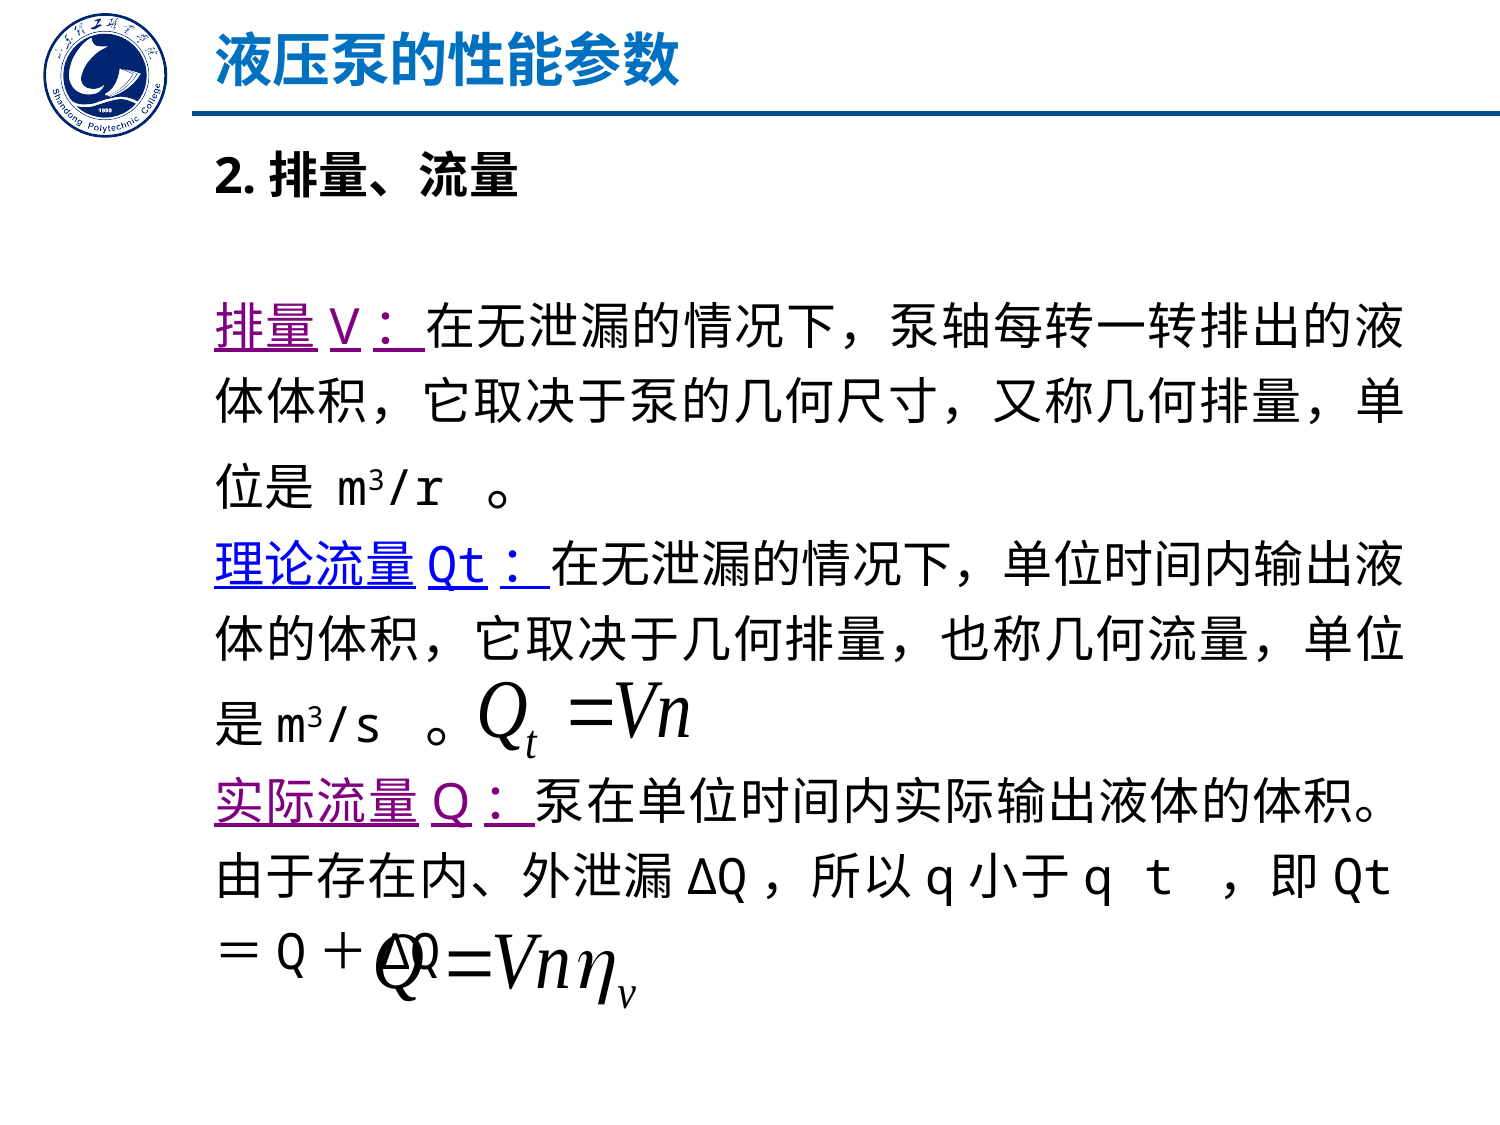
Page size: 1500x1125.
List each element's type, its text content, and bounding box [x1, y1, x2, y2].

text_box 2.排量、流量 [199, 136, 1299, 271]
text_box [437, 654, 706, 780]
text_box 液压泵的性能参数 [199, 16, 1477, 102]
text_box 排量V：在无泄漏的情况下，泵轴每转一转排出的液体体积，它取决于泵的几何尺寸，又称几何排量，单位是 m3/r 。 理论流量Qt：在无泄漏的情况下，单位时间内输出液体的体积，它取决于几何排量，也称几何流量，单位是m3/s 。 实际流量Q：泵在单位时间内实际输出液体的体积。由于存在内、外泄漏ΔQ，所以q小于q t ，即Qt＝Q＋ΔQ [199, 272, 1420, 987]
picture [43, 7, 174, 138]
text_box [345, 906, 652, 1030]
